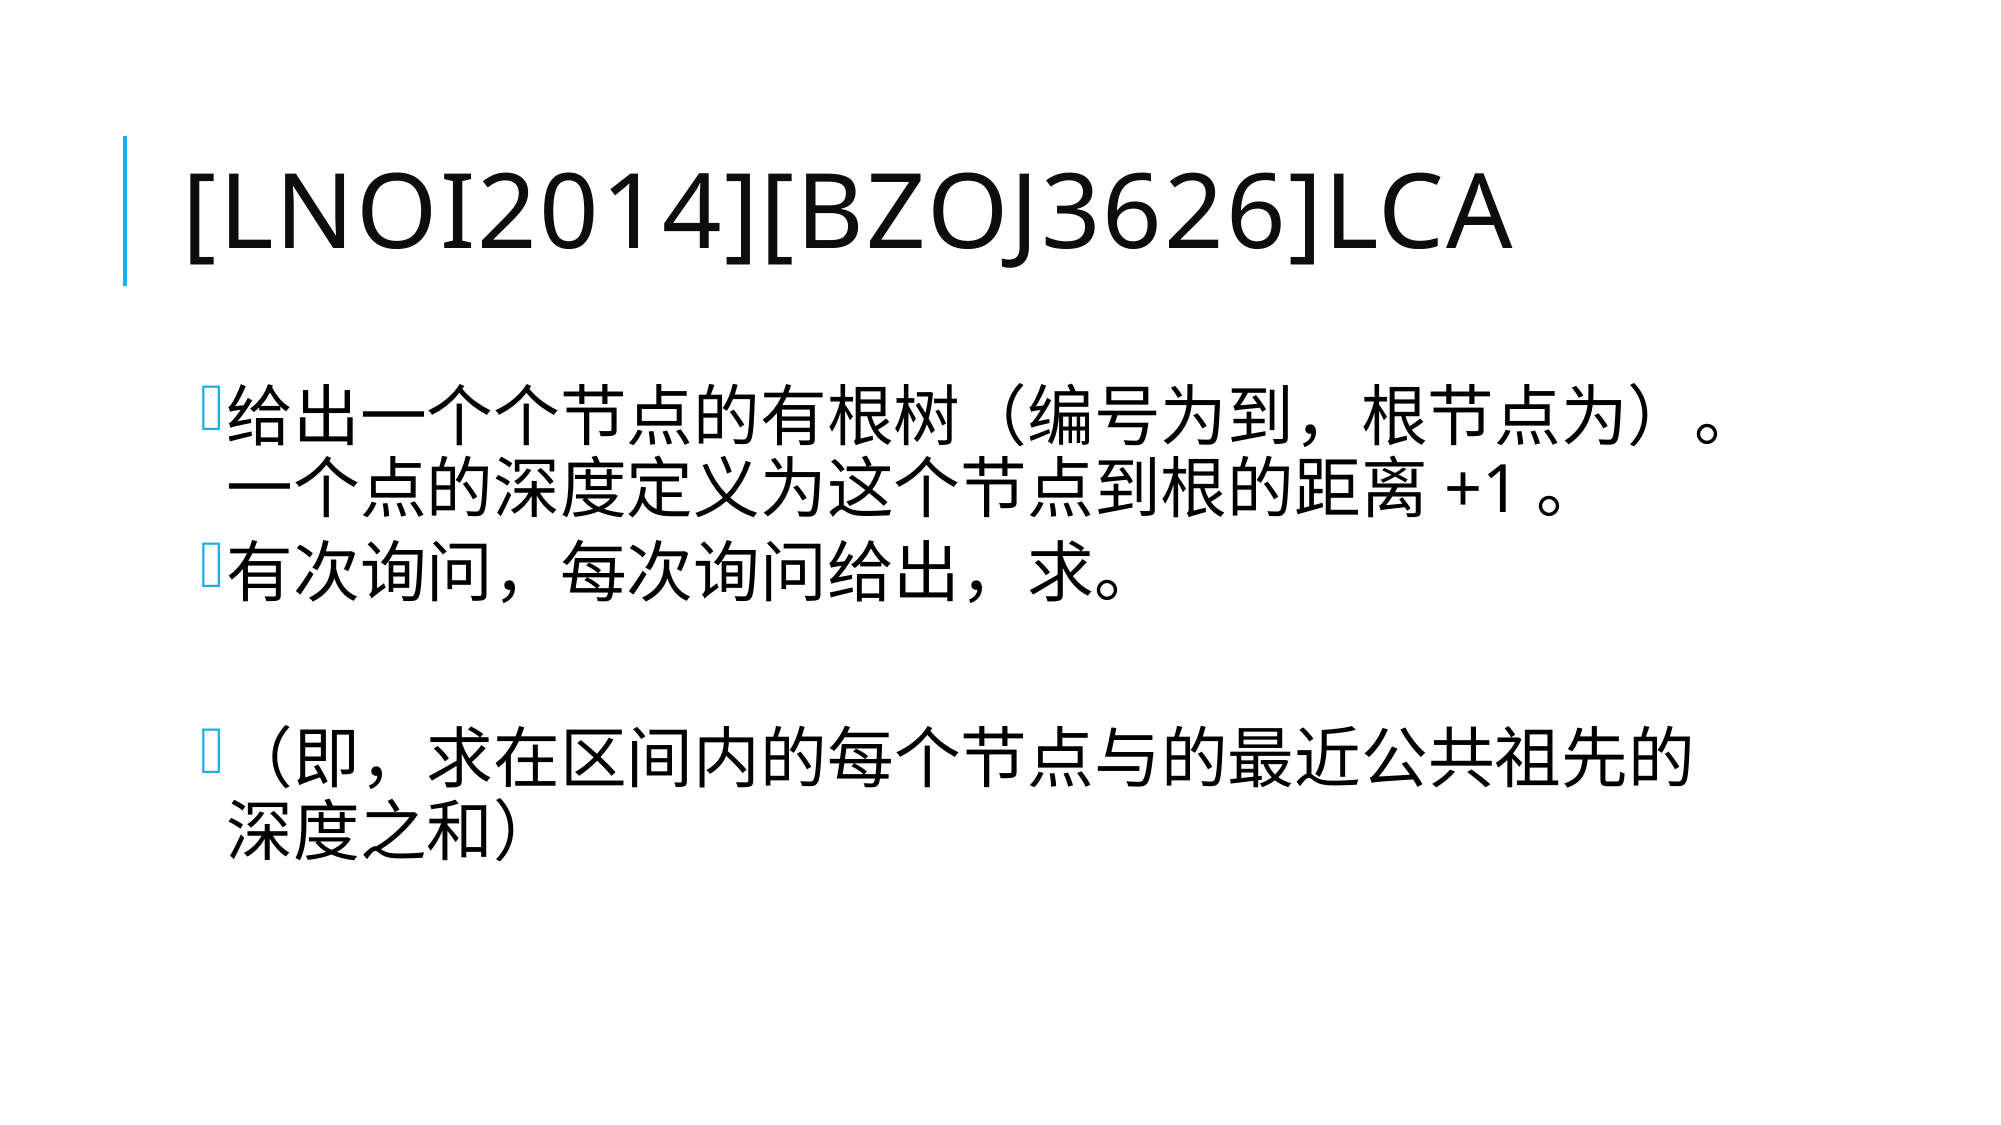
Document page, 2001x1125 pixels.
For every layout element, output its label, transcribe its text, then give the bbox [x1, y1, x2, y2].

title [LNOI2014][BZOJ3626]LCA [168, 96, 1763, 342]
